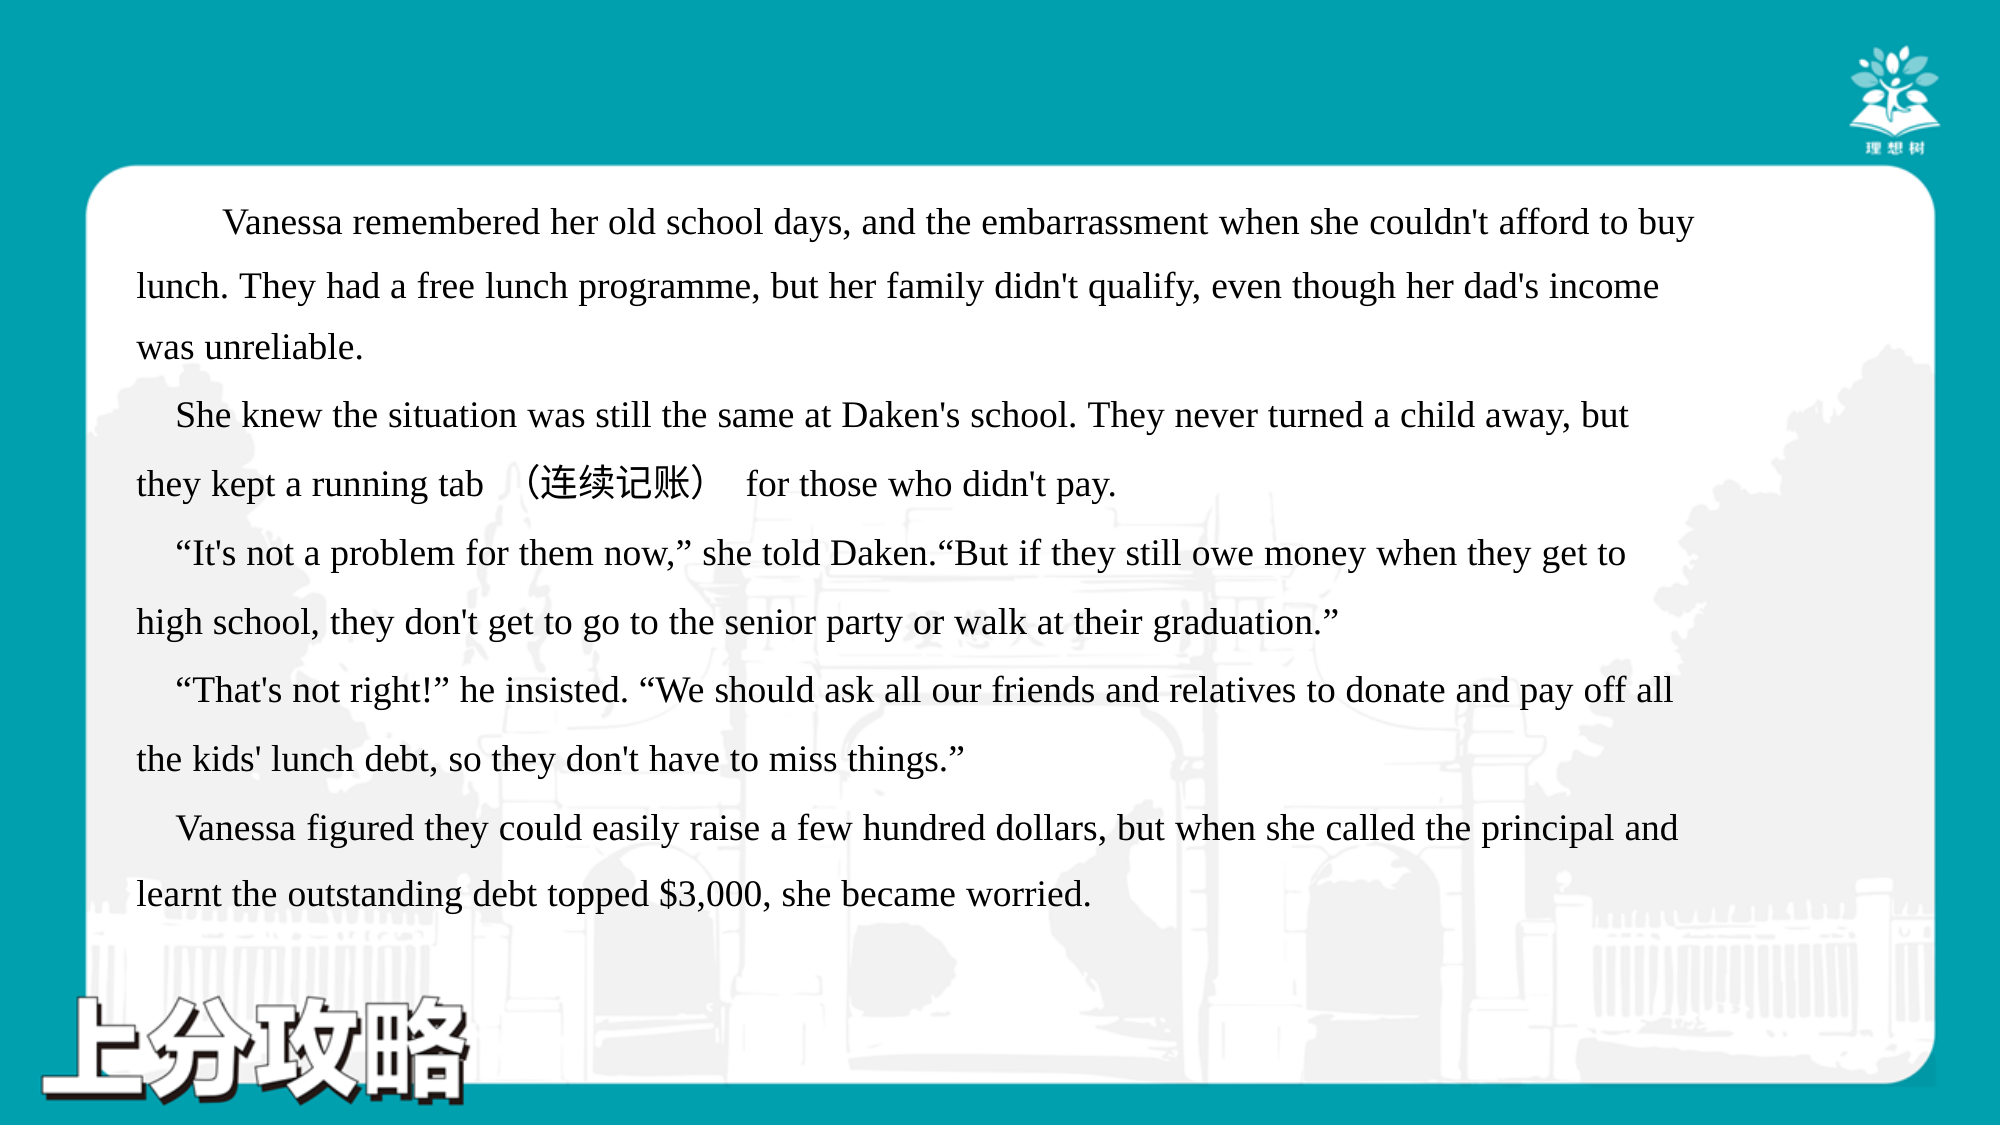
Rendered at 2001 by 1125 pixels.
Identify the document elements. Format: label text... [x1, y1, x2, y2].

text_box Vanessa remembered her old school days, and the embarrassment when she couldn't afford to buy lunch. They had a free lunch programme, but her family didn't qualify, even though her dad's income was unreliable.#1.2 She knew the situation was still the same at Daken's school. They never turned a child away, but they kept a running tab （连续记账） for those who didn't pay. “It's not a problem for them now,” she told Daken.“But if they still owe money when they get to high school, they don't get to go to the senior party or walk at their graduation.” “That's not right!” he insisted. “We should ask all our friends and relatives to donate and pay off all the kids' lunch debt, so they don't have to miss things.” Vanessa figured they could easily raise a few hundred dollars, but when she called the principal and learnt the outstanding debt topped $3,000, she became worried.#1.3 [136, 176, 1865, 936]
picture [0, 0, 2000, 1125]
